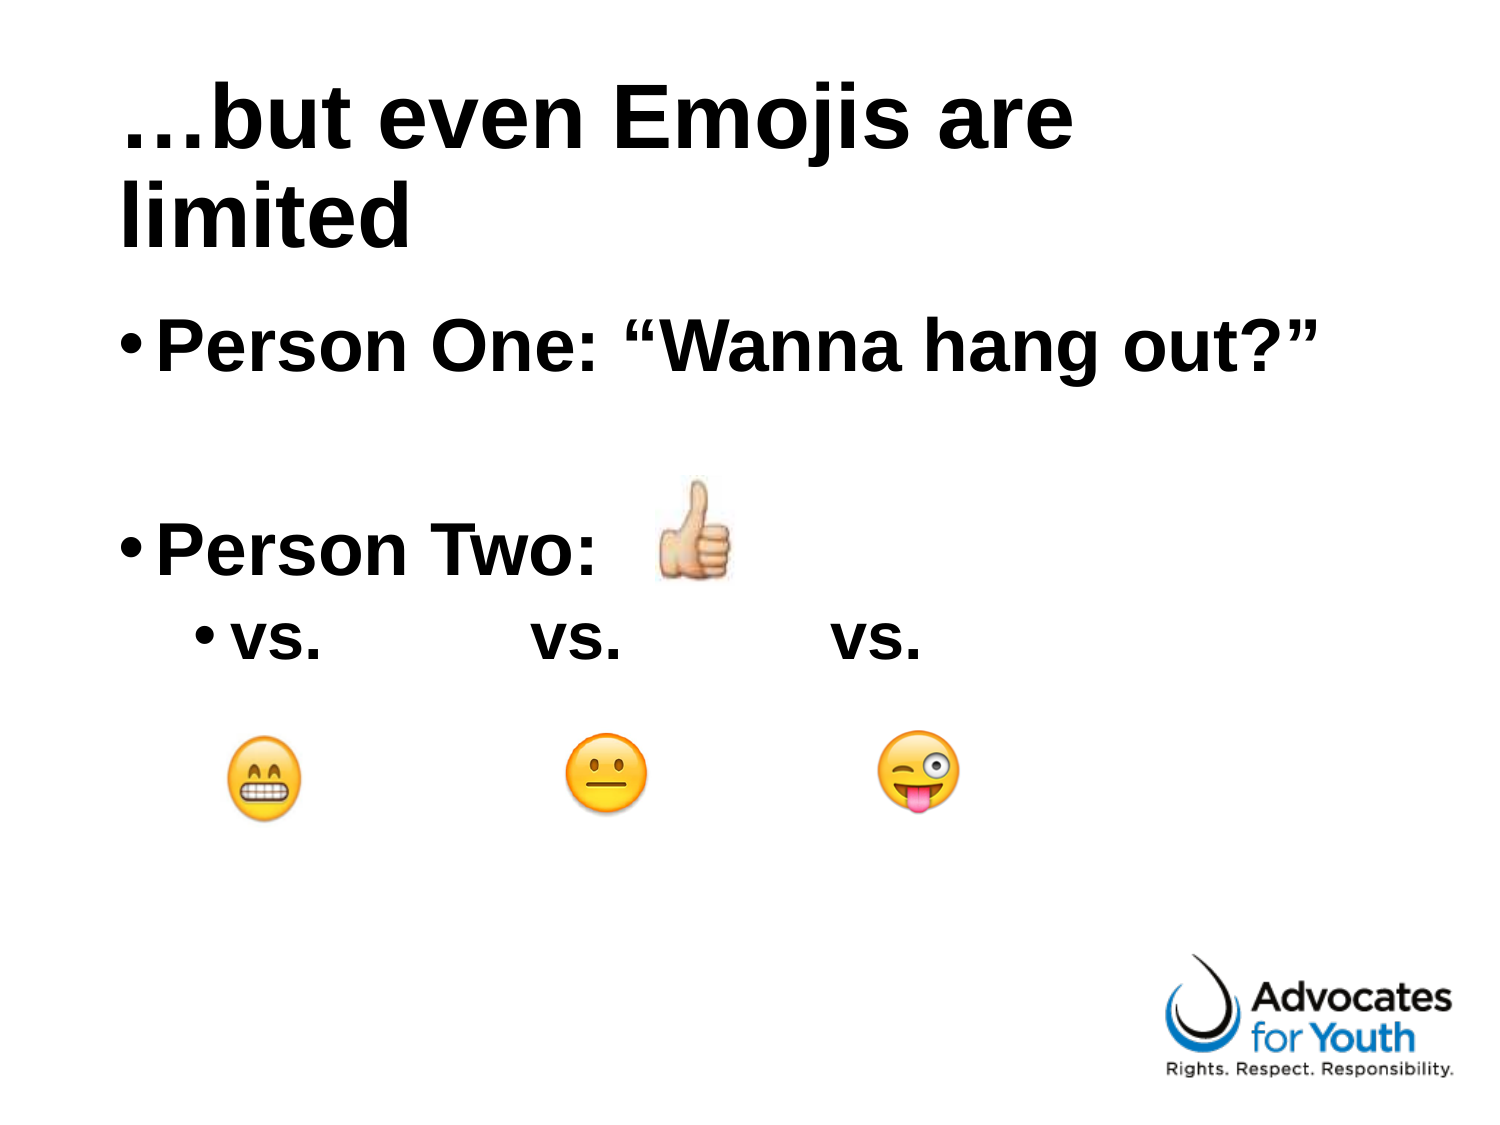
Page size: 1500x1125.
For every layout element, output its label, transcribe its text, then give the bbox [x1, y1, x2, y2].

picture [1138, 922, 1480, 1107]
list Person One: “Wanna hang out?” Person Two: vs. vs. vs. [103, 299, 1397, 1014]
picture [655, 475, 738, 586]
picture [189, 697, 341, 871]
title …but even Emojis are limited [103, 59, 1397, 278]
picture [559, 727, 652, 818]
picture [871, 726, 966, 819]
